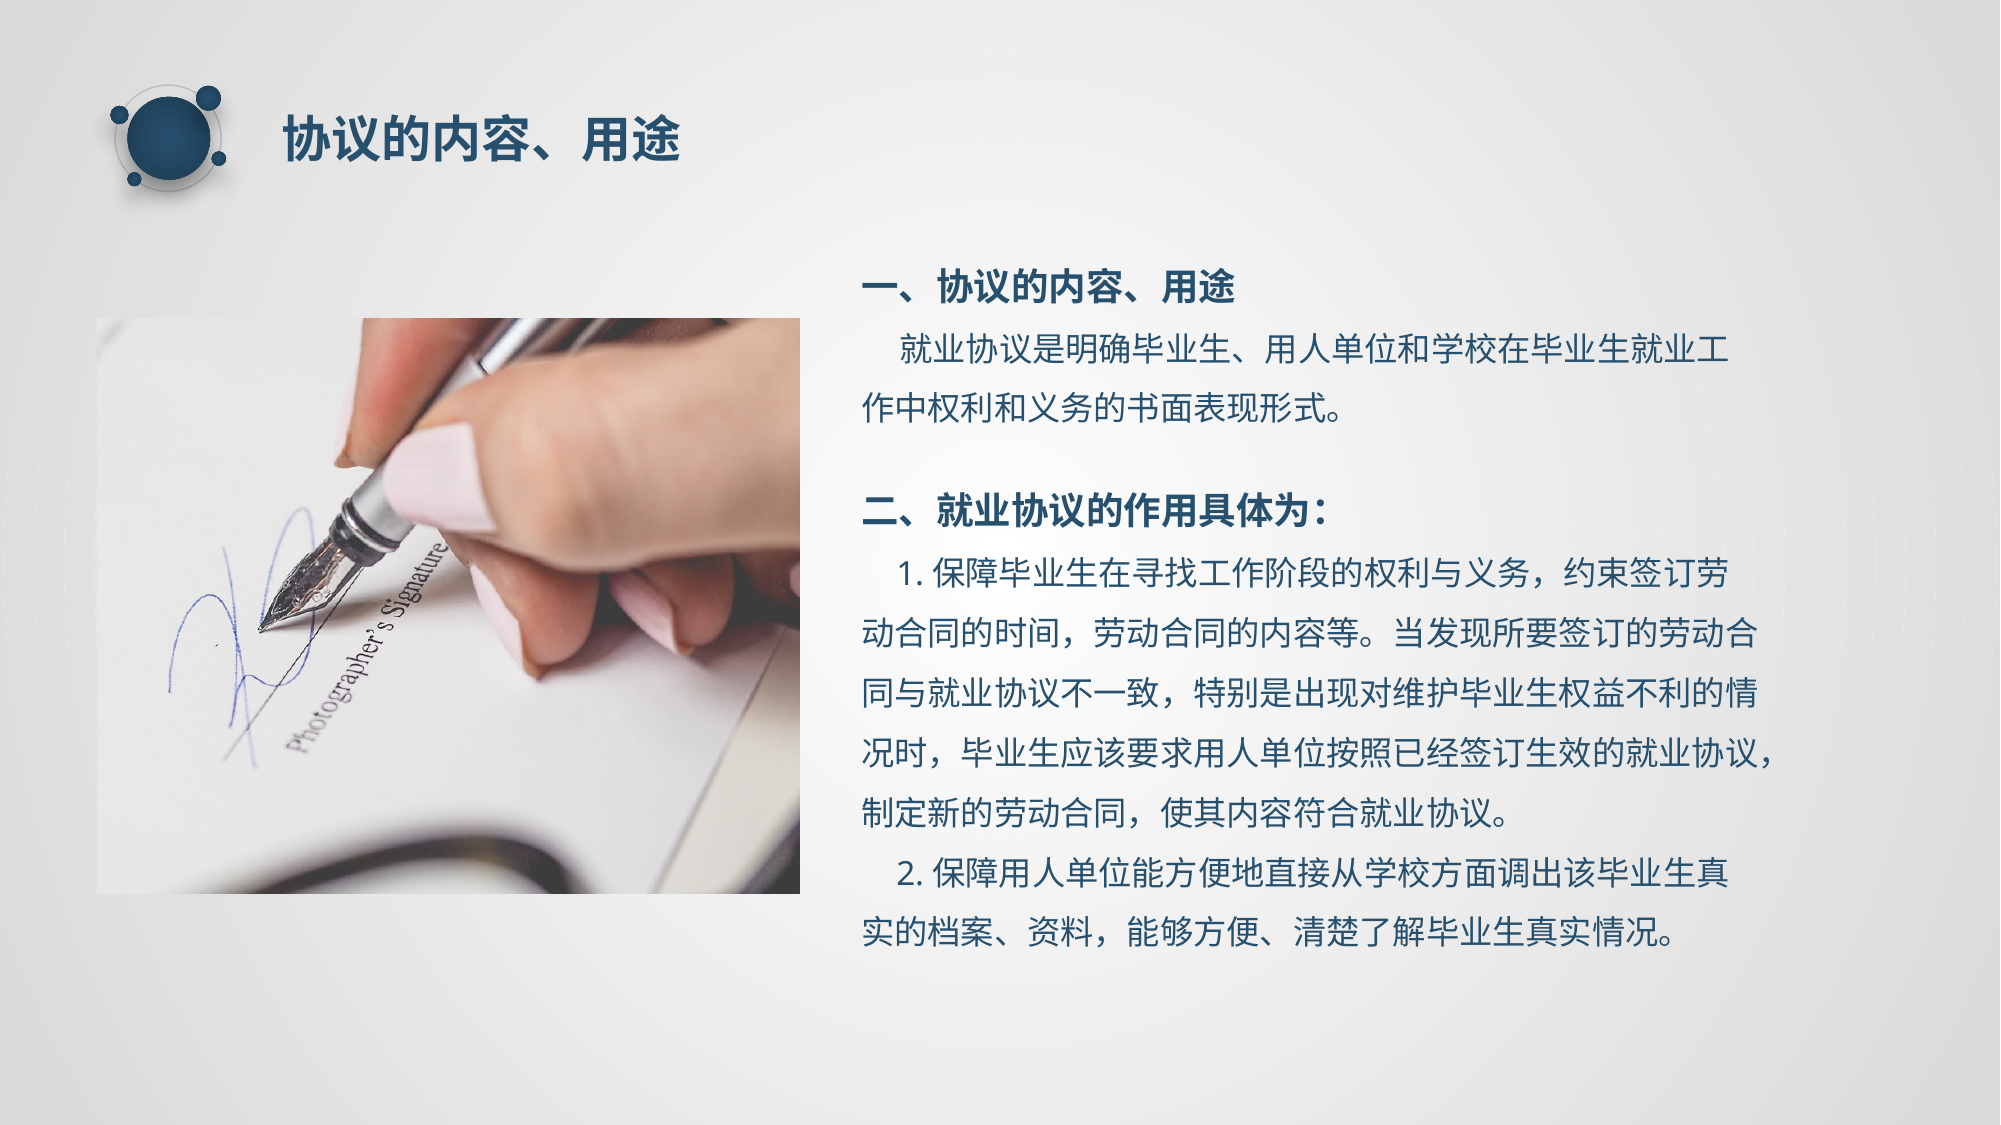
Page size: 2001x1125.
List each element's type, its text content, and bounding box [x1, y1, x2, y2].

text_box 一、协议的内容、用途 就业协议是明确毕业生、用人单位和学校在毕业生就业工 作中权利和义务的书面表现形式。 [846, 232, 1892, 435]
text_box 二、就业协议的作用具体为： 1.保障毕业生在寻找工作阶段的权利与义务，约束签订劳 动合同的时间，劳动合同的内容等。当发现所要签订的劳动合 同与就业协议不一致，特别是出现对维护毕业生权益不利的情 况时，毕业生应该要求用人单位按照已经签订生效的就业协议， 制定新的劳动合同，使其内容符合就业协议。 2.保障用人单位能方便地直接从学校方面调出该毕业生真 实的档案、资料，能够方便、清楚了解毕业生真实情况。 [846, 457, 1905, 959]
text_box 协议的内容、用途 [266, 100, 697, 176]
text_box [110, 85, 226, 192]
picture [96, 318, 800, 894]
